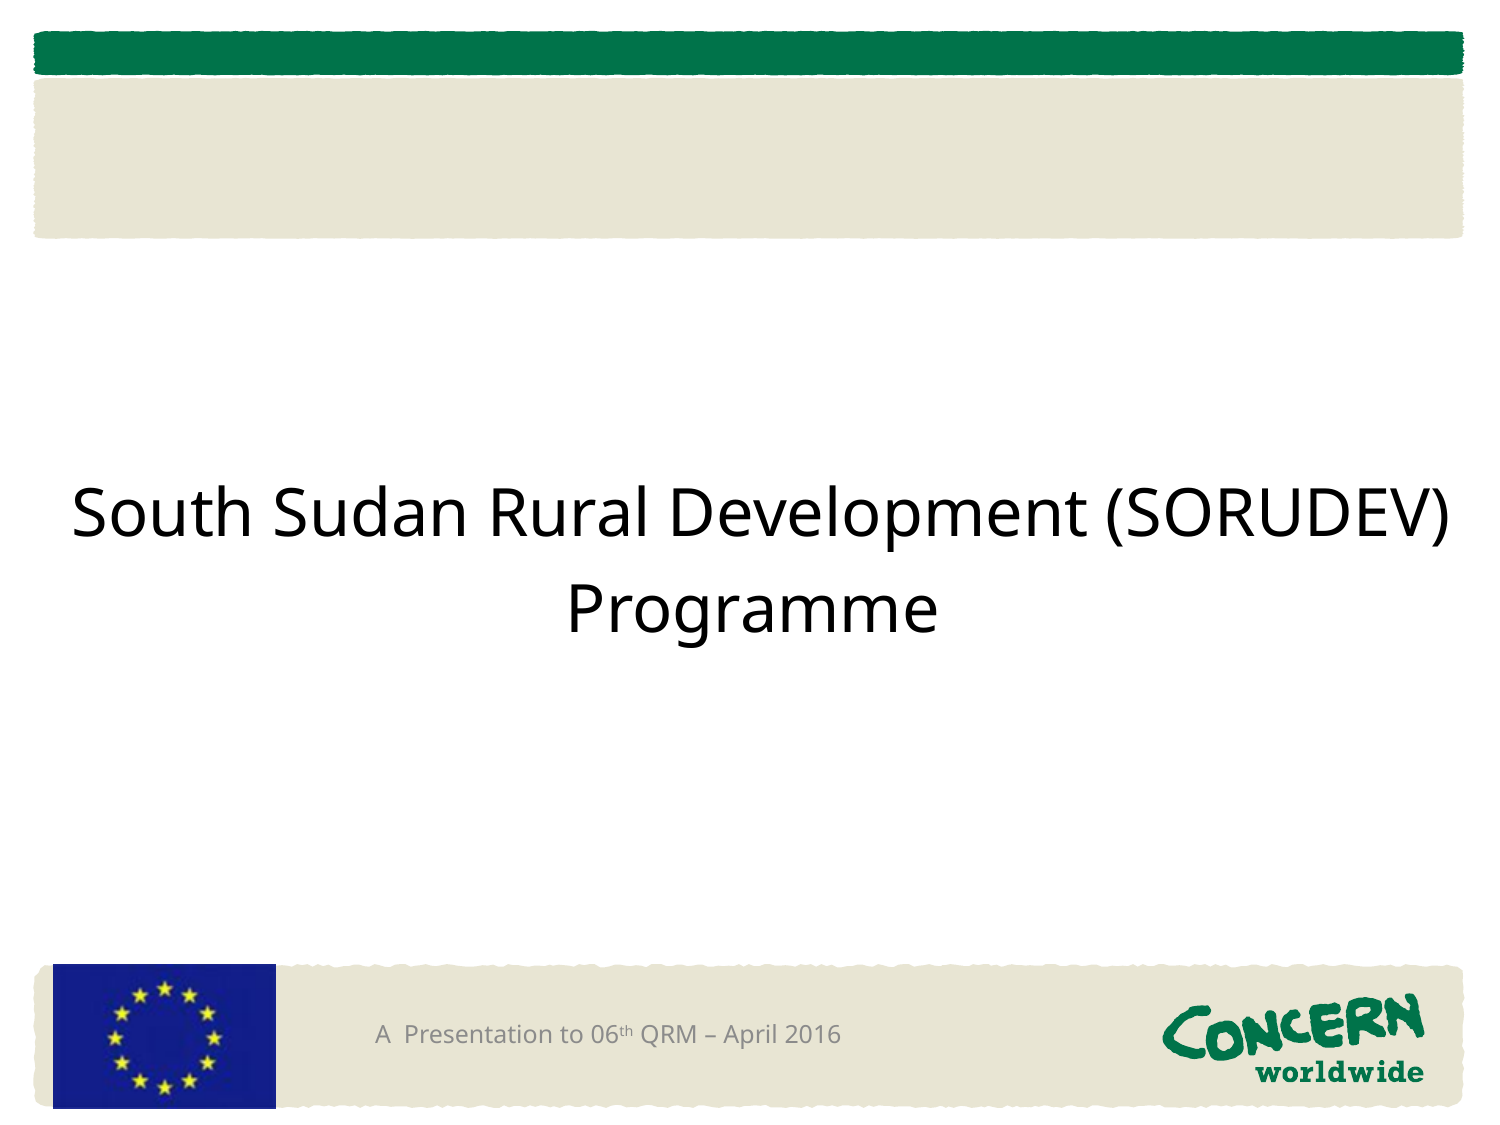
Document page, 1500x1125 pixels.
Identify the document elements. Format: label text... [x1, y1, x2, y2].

list South Sudan Rural Development (SORUDEV) Programme [53, 243, 1471, 953]
list A Presentation to 06th QRM – April 2016 [360, 1011, 1140, 1071]
picture [52, 963, 276, 1109]
